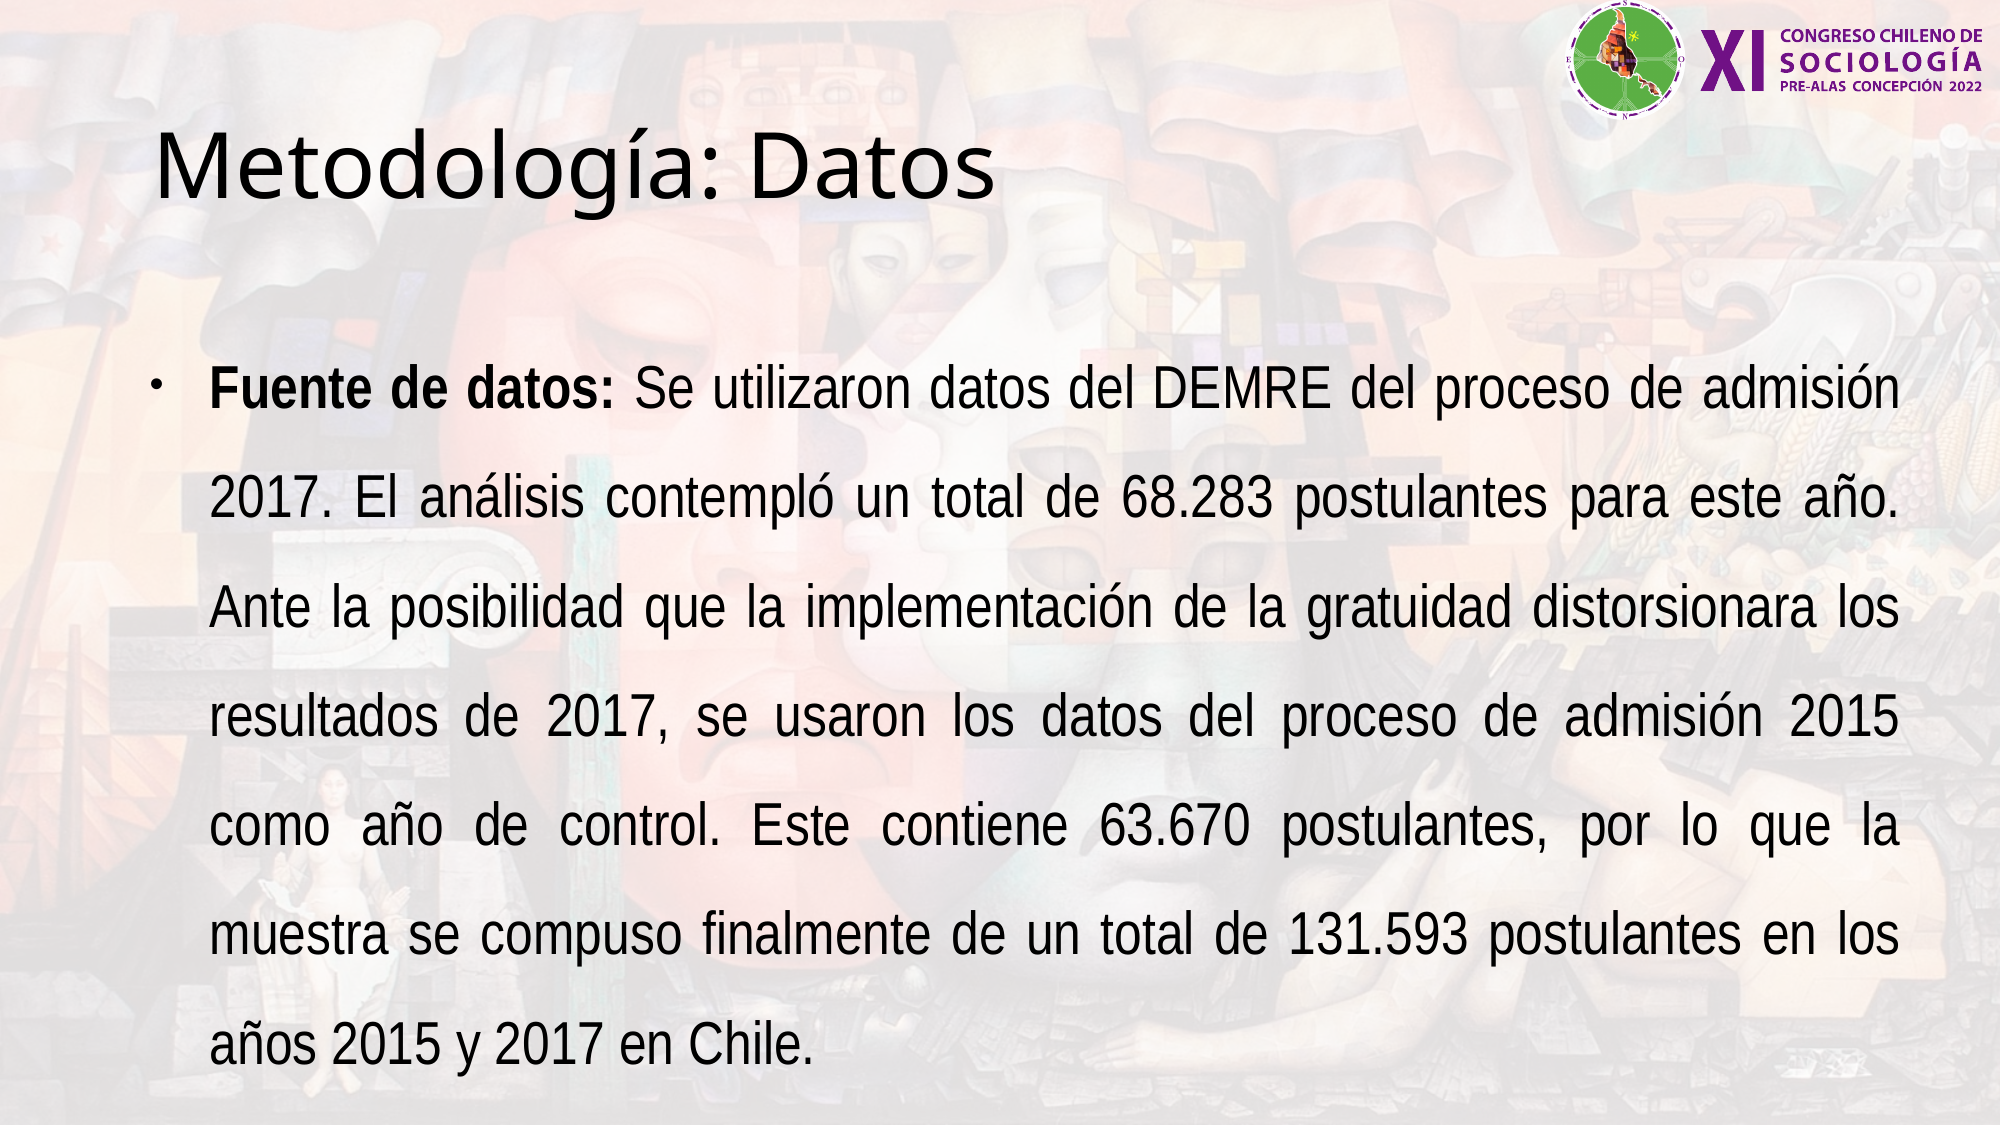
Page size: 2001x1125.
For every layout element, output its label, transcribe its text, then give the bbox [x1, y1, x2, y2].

title Metodología: Datos [137, 59, 1863, 278]
list Fuente de datos: Se utilizaron datos del DEMRE del proceso de admisión 2017. El análisis contempló un total de 68.283 postulantes para este año. Ante la posibilidad que la implementación de la gratuidad distorsionara los resultados de 2017, se usaron los datos del proceso de admisión 2015 como año de control. Este contiene 63.670 postulantes, por lo que la muestra se compuso finalmente de un total de 131.593 postulantes en los años 2015 y 2017 en Chile. [113, 303, 1919, 1094]
picture [1565, 0, 1982, 121]
